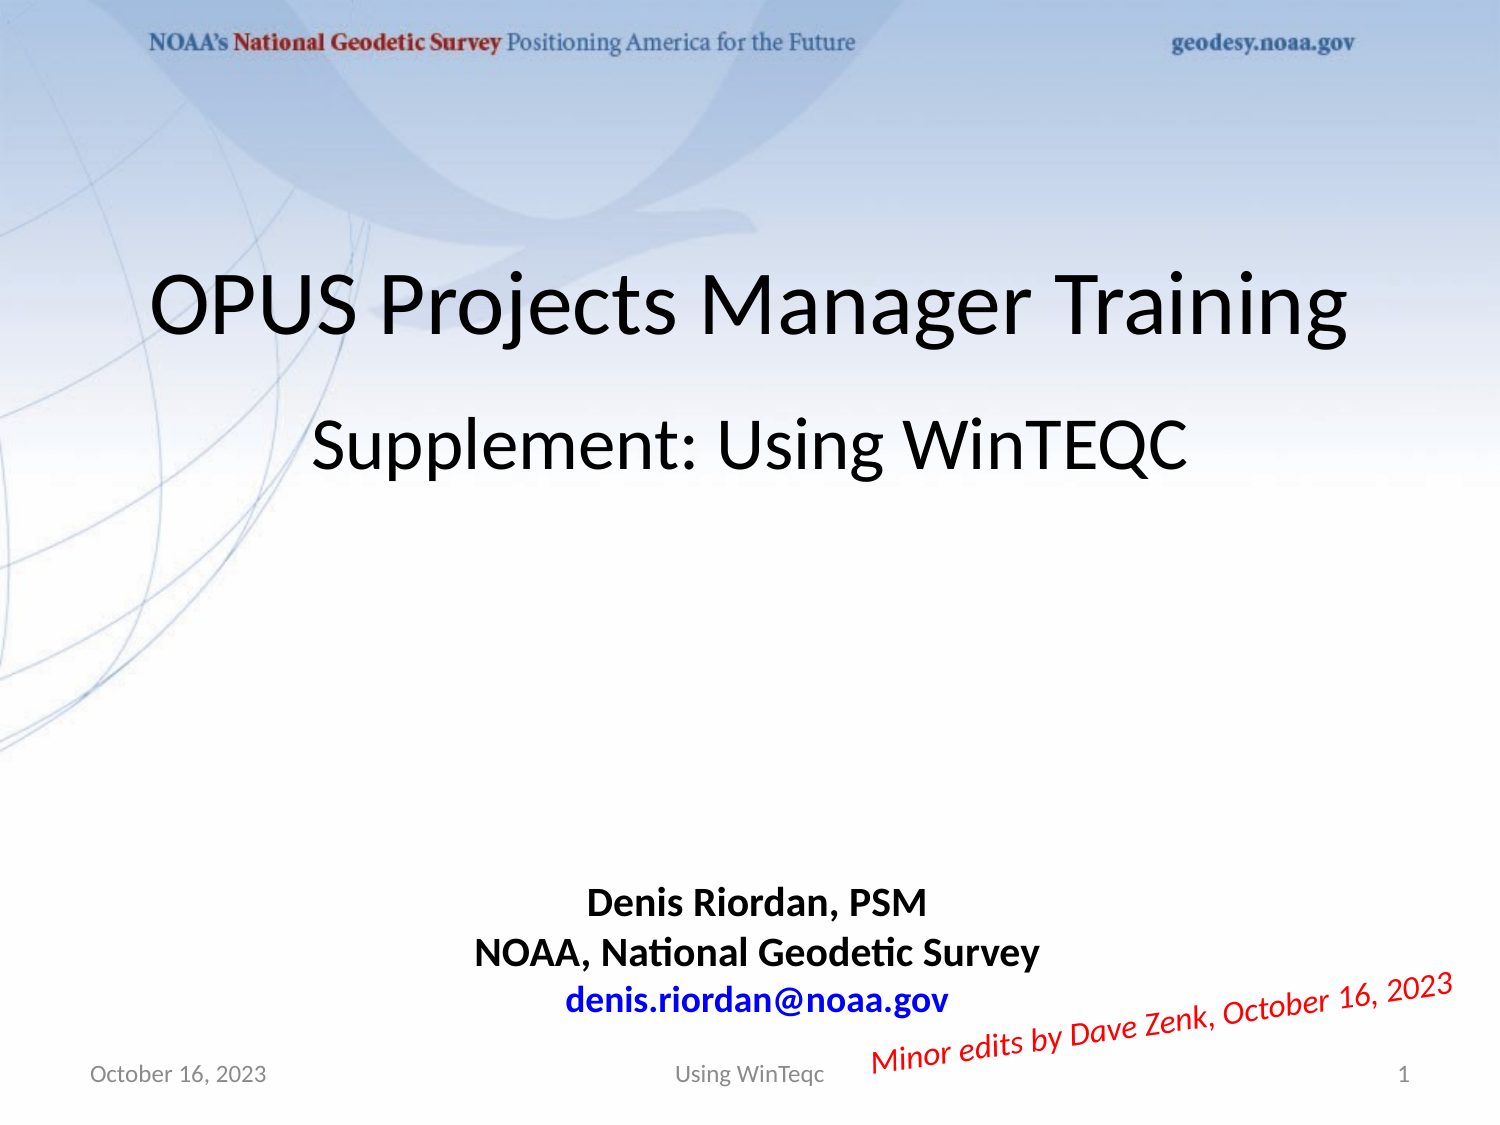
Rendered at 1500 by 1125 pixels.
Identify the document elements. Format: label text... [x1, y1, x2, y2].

text_box OPUS Projects Manager Training [112, 235, 1388, 361]
text_box Supplement: Using WinTEQC [112, 376, 1388, 502]
footer Using WinTeqc [512, 1042, 988, 1103]
text_box Denis Riordan, PSM NOAA, National Geodetic Survey denis.riordan@noaa.gov [434, 867, 1080, 1028]
picture [0, 0, 1500, 1125]
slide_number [75, 1042, 425, 1103]
text_box Minor edits by Dave Zenk, October 16, 2023 [851, 948, 1483, 1073]
slide_number 1 [1074, 1042, 1425, 1103]
